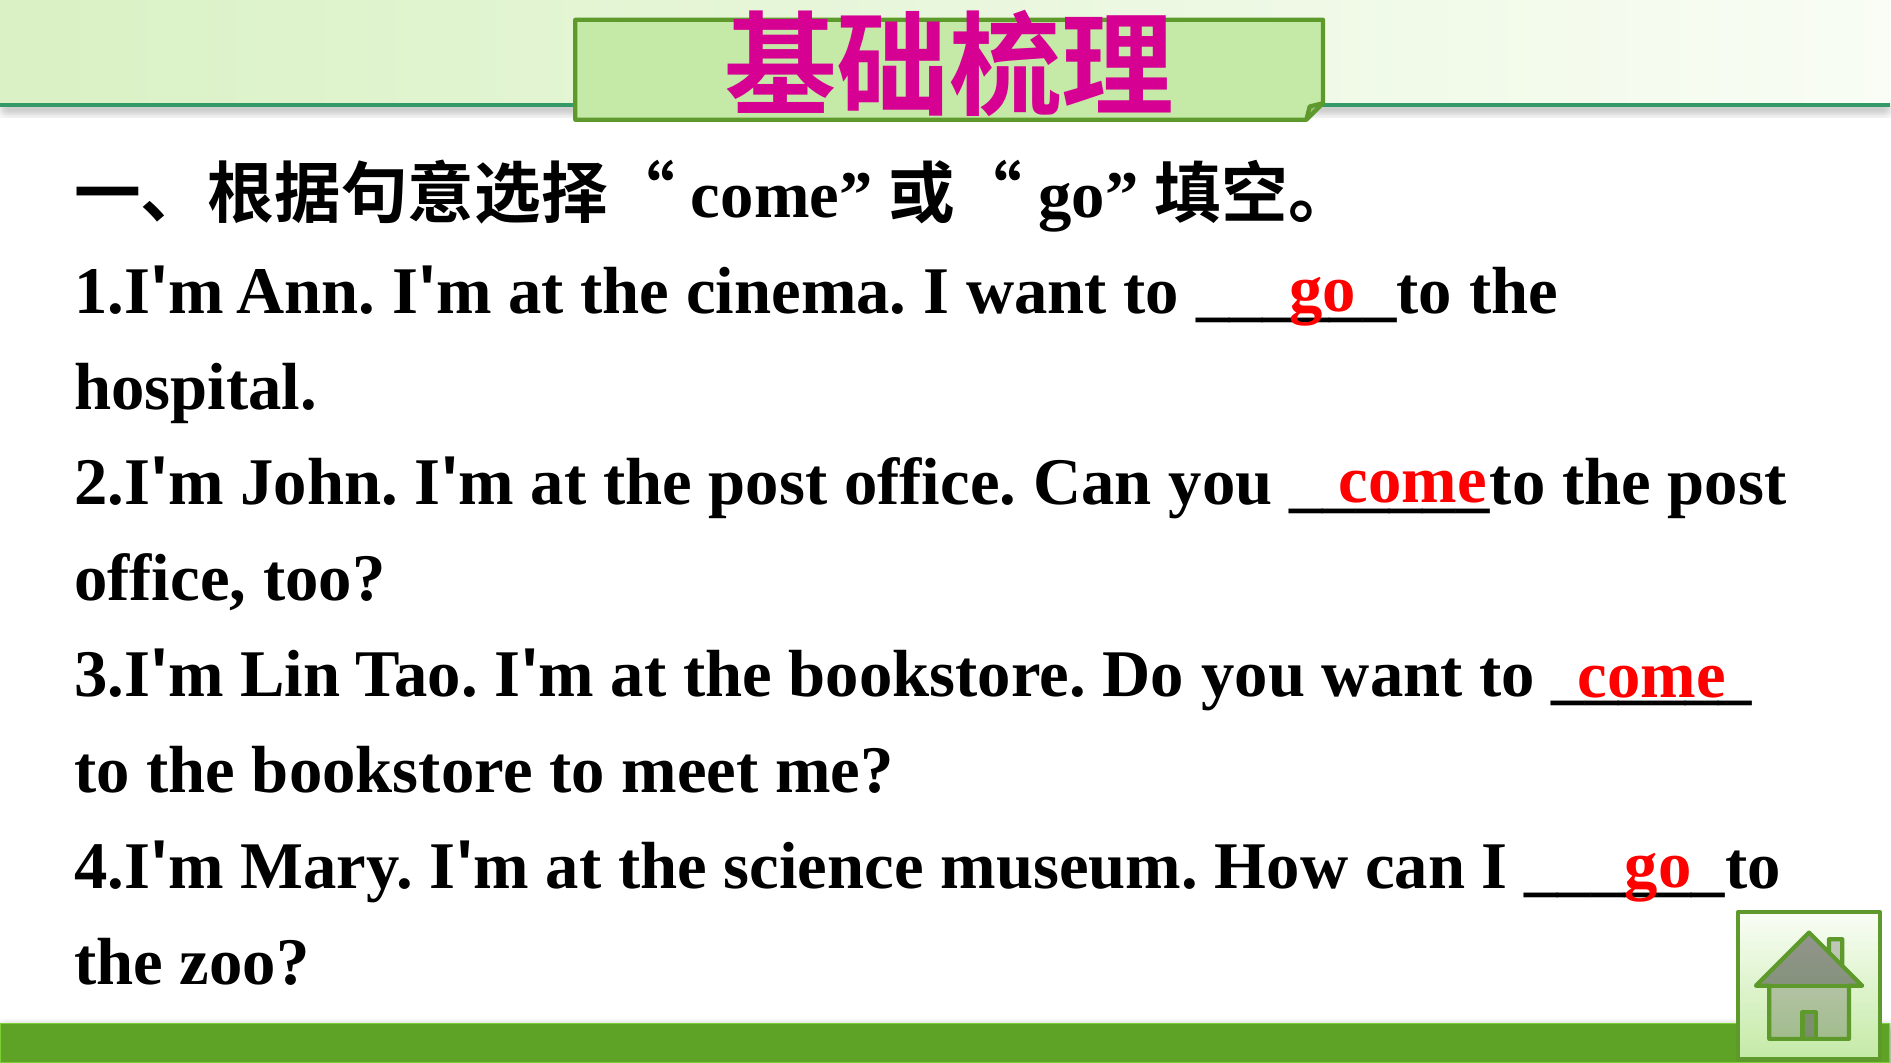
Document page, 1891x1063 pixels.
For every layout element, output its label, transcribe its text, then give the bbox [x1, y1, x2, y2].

text_box 基础梳理 [573, 17, 1326, 122]
text_box go [1610, 813, 1707, 909]
text_box come [1323, 428, 1503, 524]
text_box come [1562, 623, 1742, 719]
text_box 一、根据句意选择“come”或“go”填空。 1.I'm Ann. I'm at the cinema. I want to ______to the hospital. 2.I'm John. I'm at the post office. Can you ______to the post office, too? 3.I'm Lin Tao. I'm at the bookstore. Do you want to ______ to the bookstore to meet me? 4.I'm Mary. I'm at the science museum. How can I ______to the zoo? [59, 127, 1833, 1006]
text_box go [1274, 237, 1372, 333]
